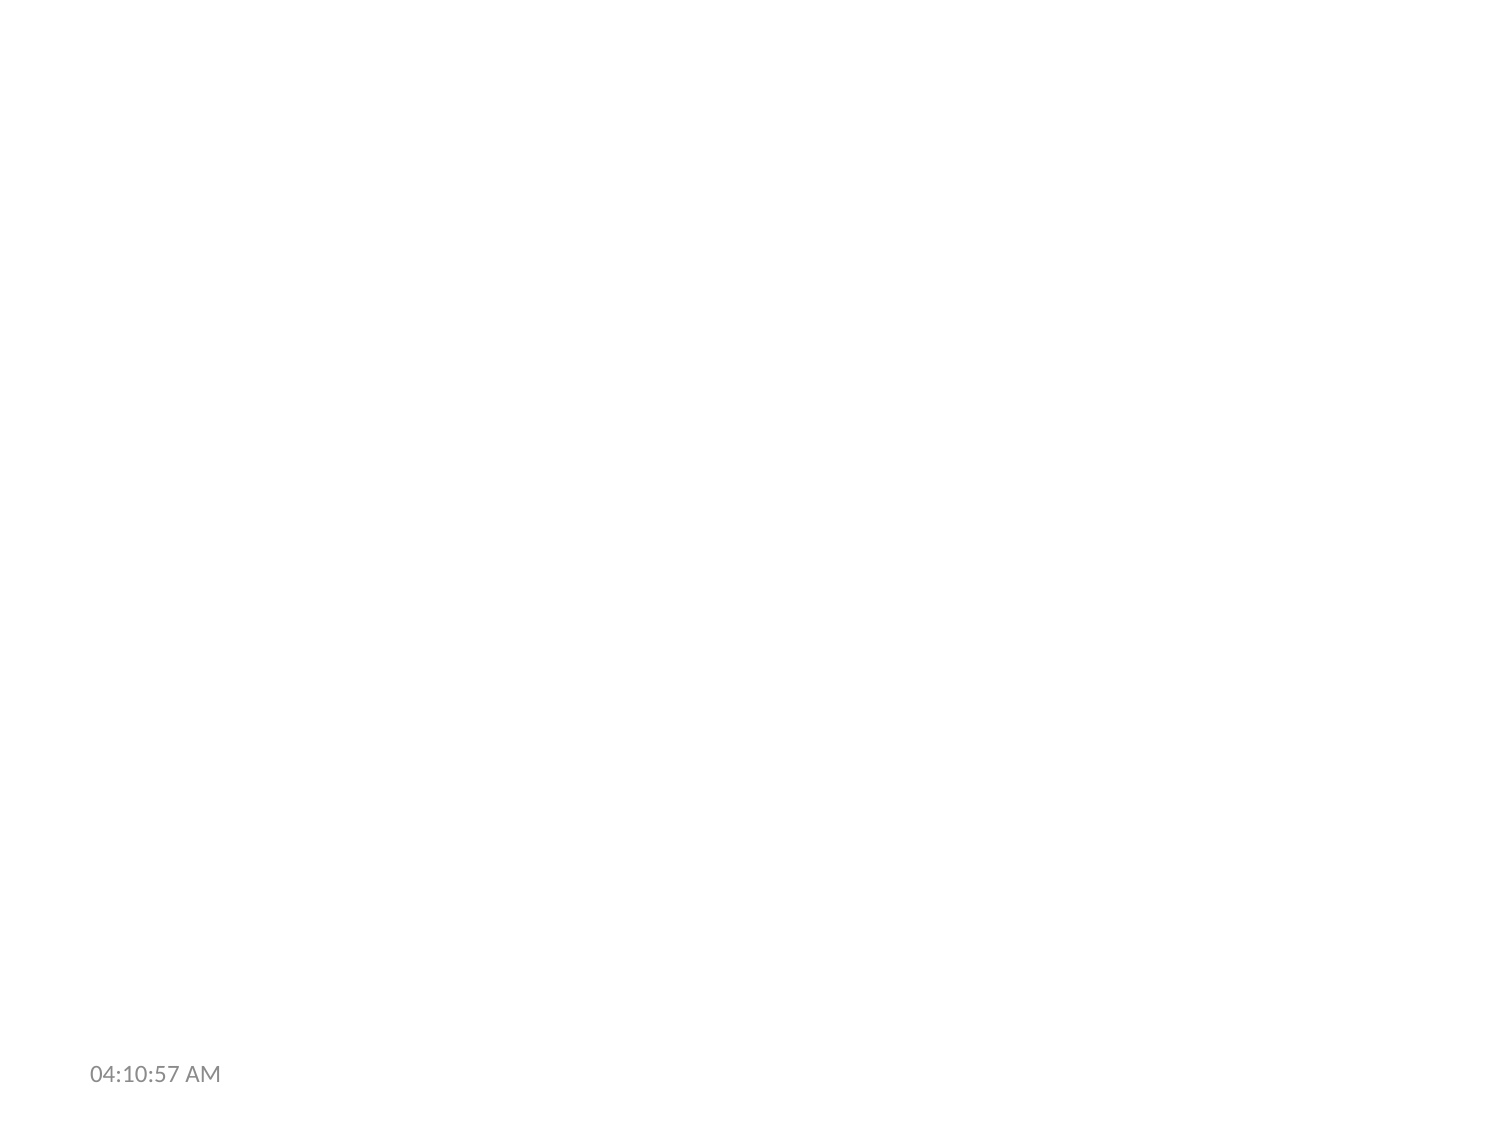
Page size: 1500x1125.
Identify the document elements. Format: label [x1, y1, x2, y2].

slide_number [75, 1042, 425, 1103]
